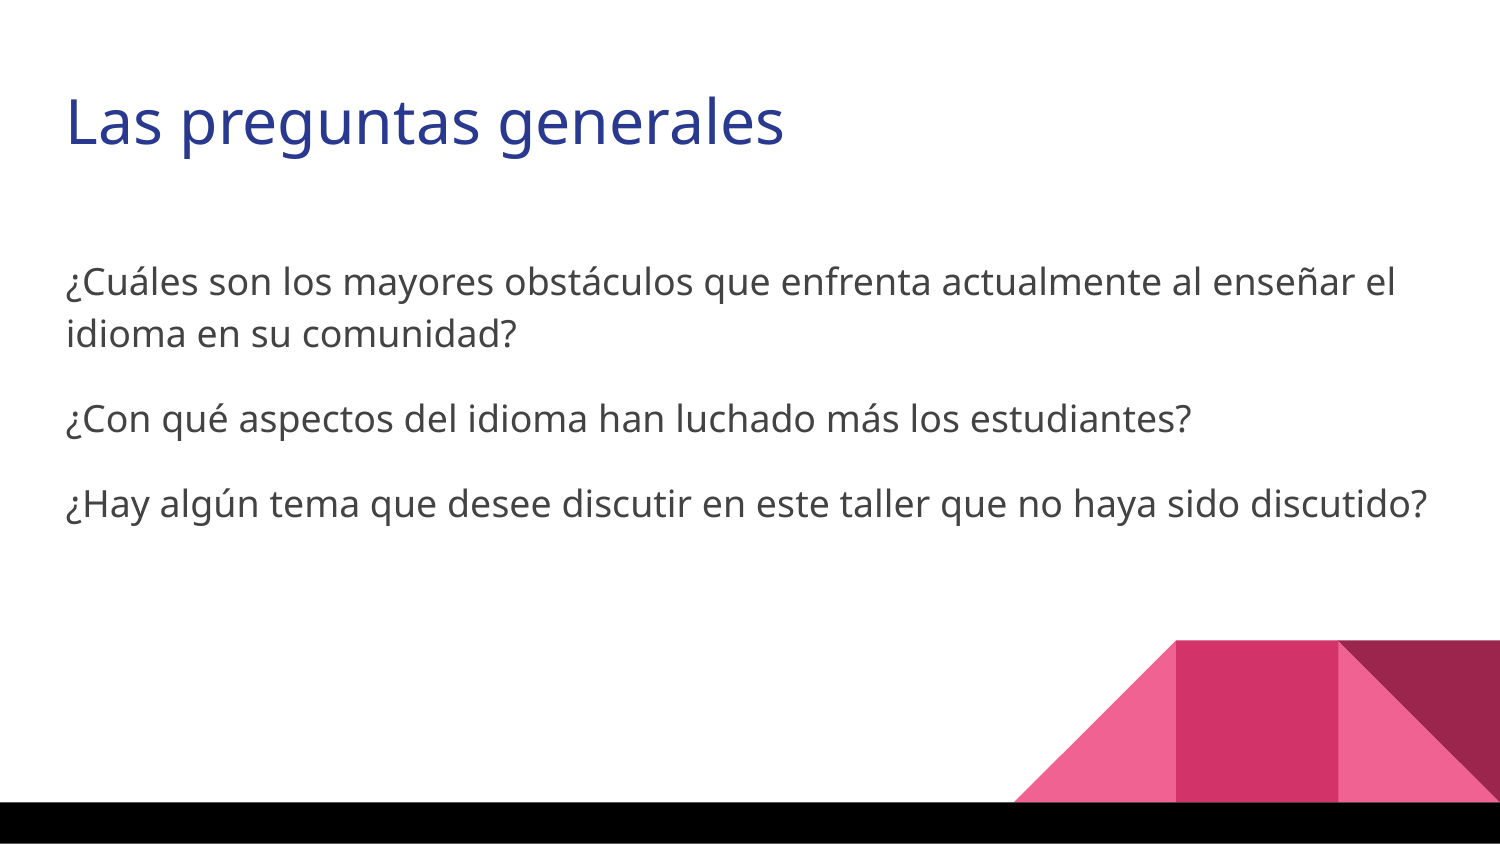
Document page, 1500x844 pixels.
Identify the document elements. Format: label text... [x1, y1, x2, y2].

text_box ¿Cuáles son los mayores obstáculos que enfrenta actualmente al enseñar el idioma en su comunidad? ¿Con qué aspectos del idioma han luchado más los estudiantes? ¿Hay algún tema que desee discutir en este taller que no haya sido discutido? [51, 201, 1449, 750]
text_box Las preguntas generales [51, 67, 1449, 167]
